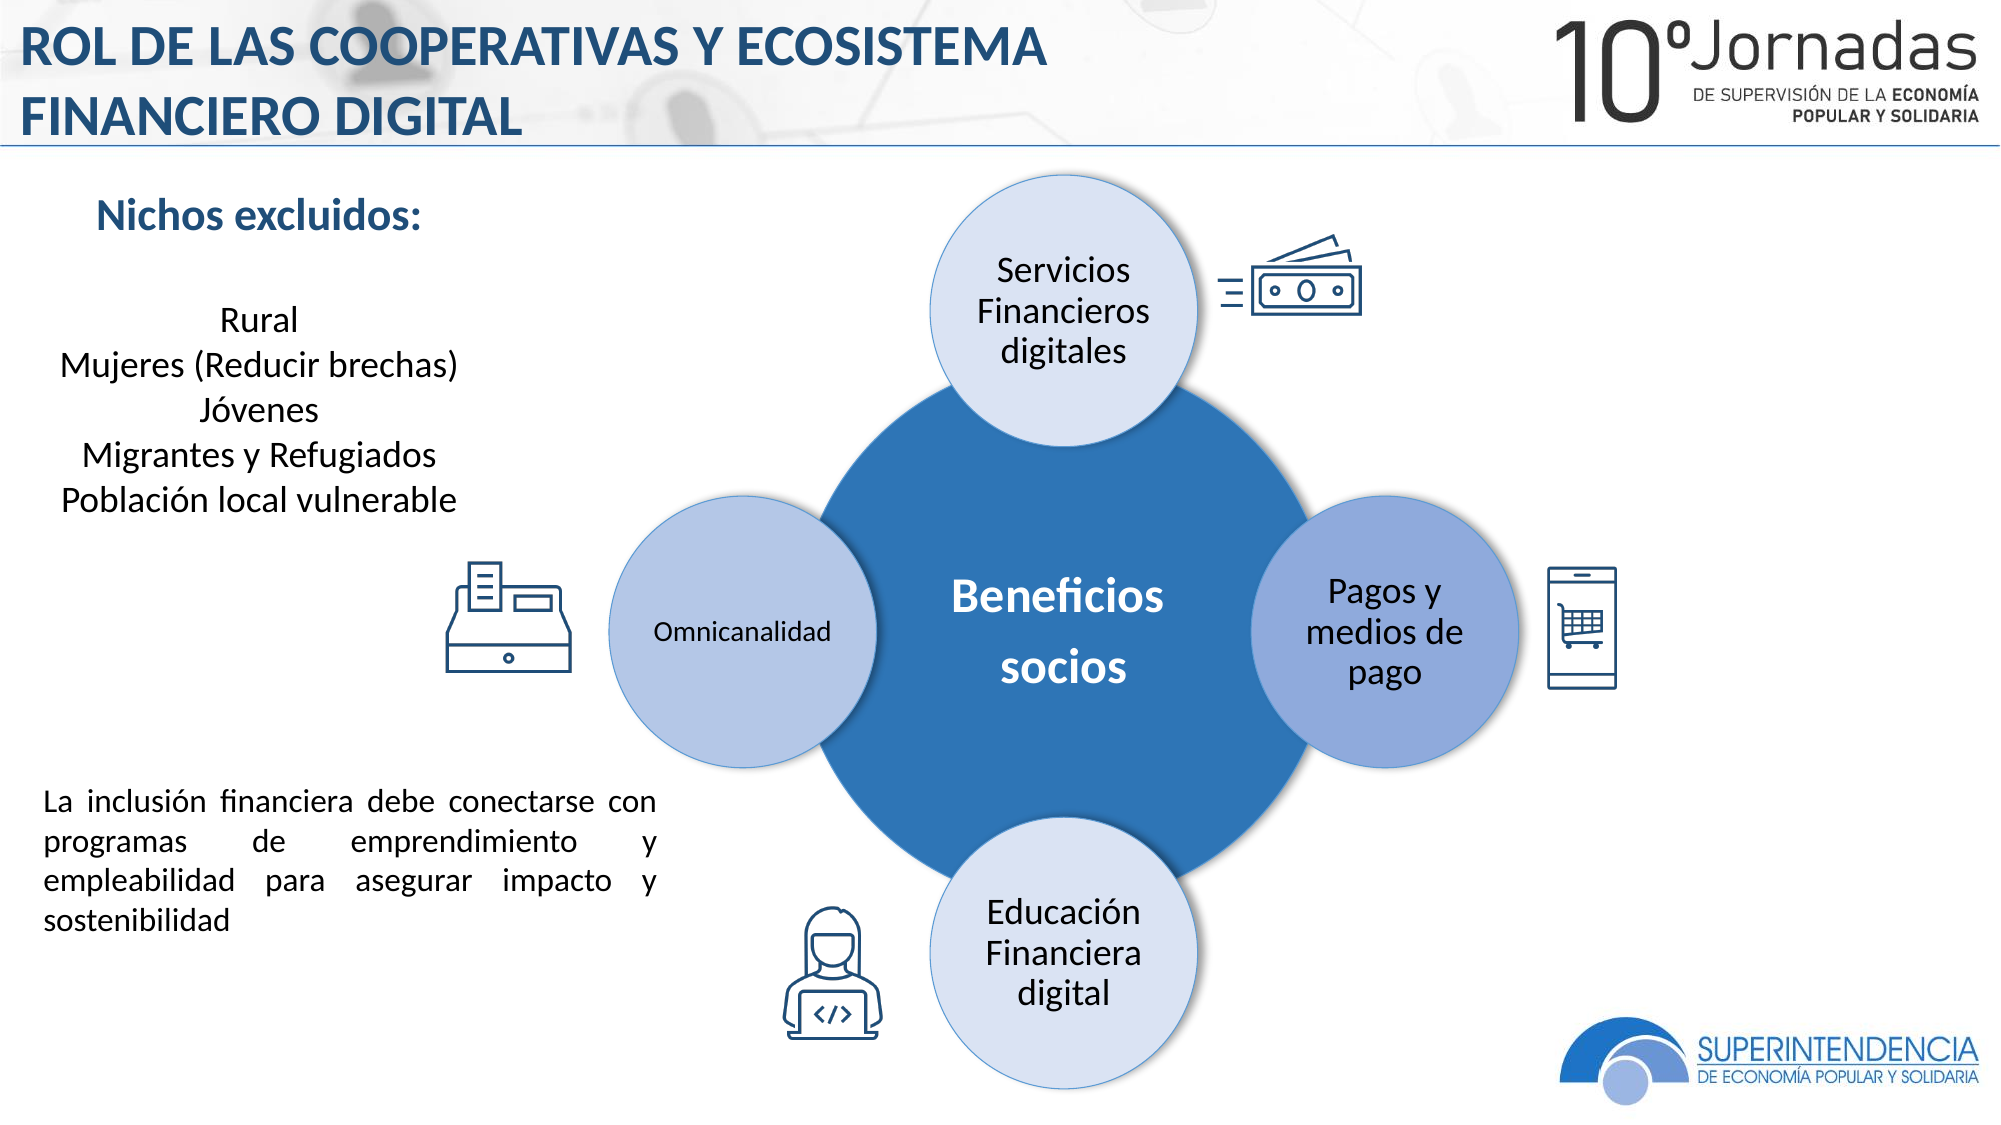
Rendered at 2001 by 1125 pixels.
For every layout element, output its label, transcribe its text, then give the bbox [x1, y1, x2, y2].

text_box La inclusión financiera debe conectarse con programas de emprendimiento y empleabilidad para asegurar impacto y sostenibilidad [28, 771, 397, 946]
text_box Nichos excluidos: Rural Mujeres (Reducir brechas) Jóvenes Migrantes y Refugiados Población local vulnerable [10, 177, 509, 528]
picture [0, 0, 2001, 1125]
text_box ROL DE LAS COOPERATIVAS Y ECOSISTEMA FINANCIERO DIGITAL [5, 0, 1077, 155]
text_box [397, 187, 1731, 1077]
